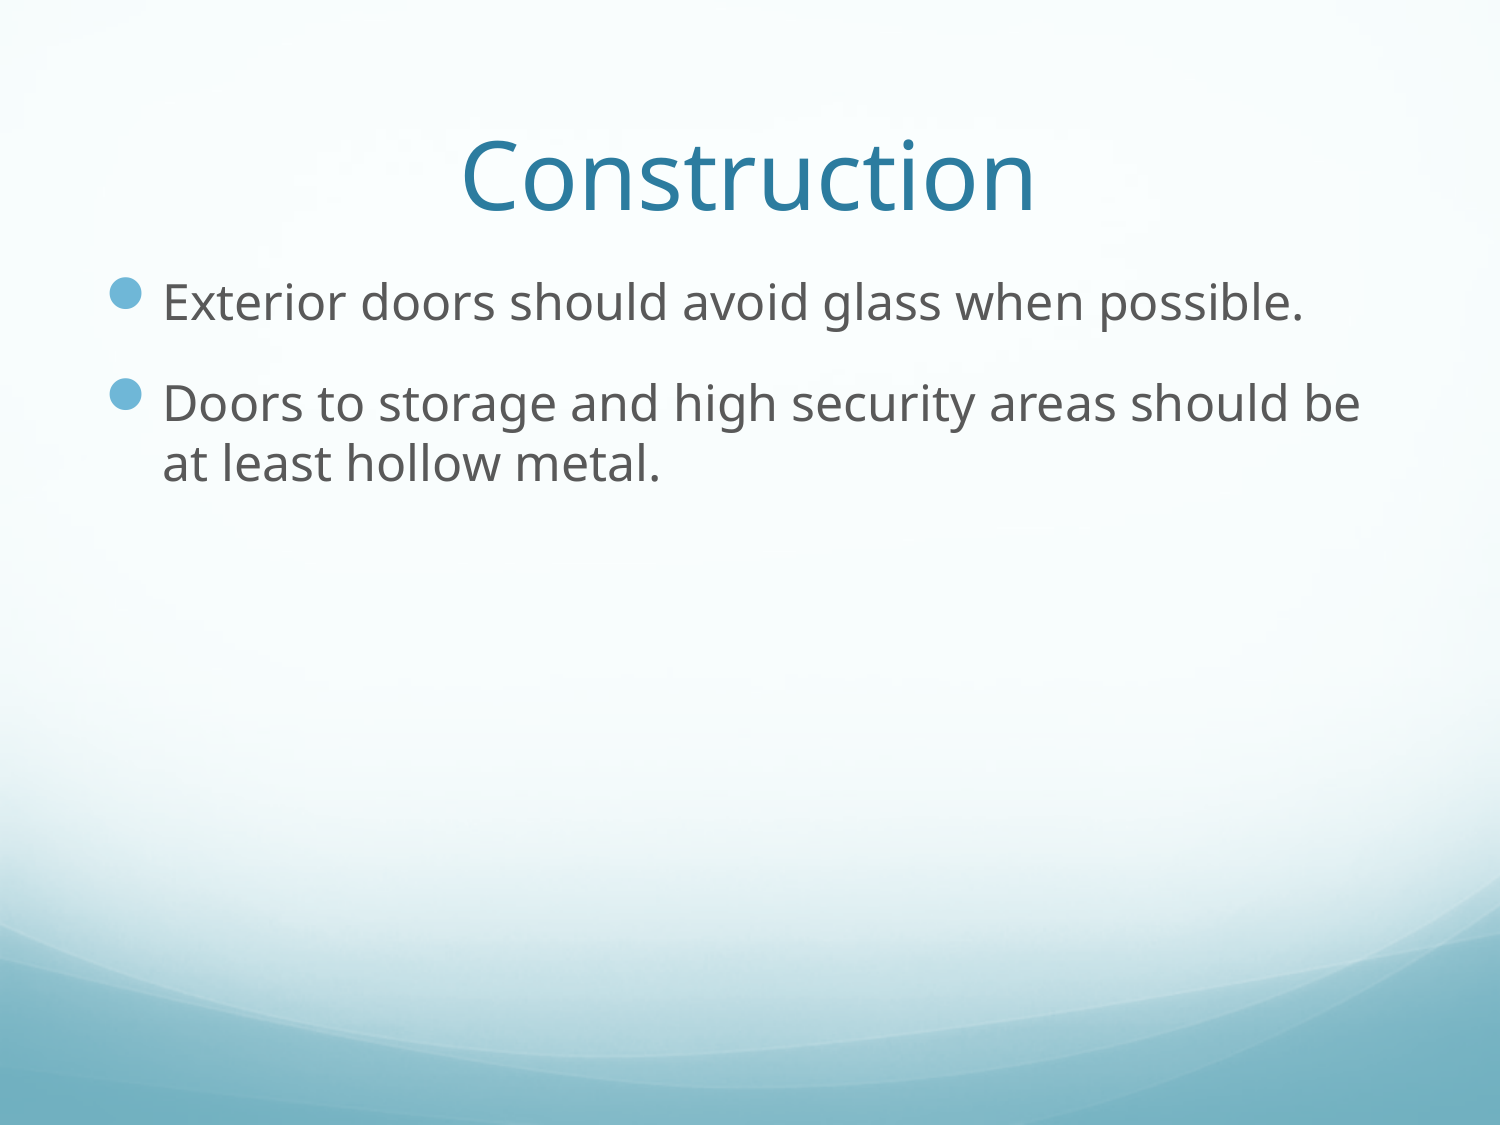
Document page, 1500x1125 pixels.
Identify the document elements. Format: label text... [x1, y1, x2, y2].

list Exterior doors should avoid glass when possible. Doors to storage and high security areas should be at least hollow metal. [90, 262, 1410, 975]
title Construction [90, 17, 1410, 237]
